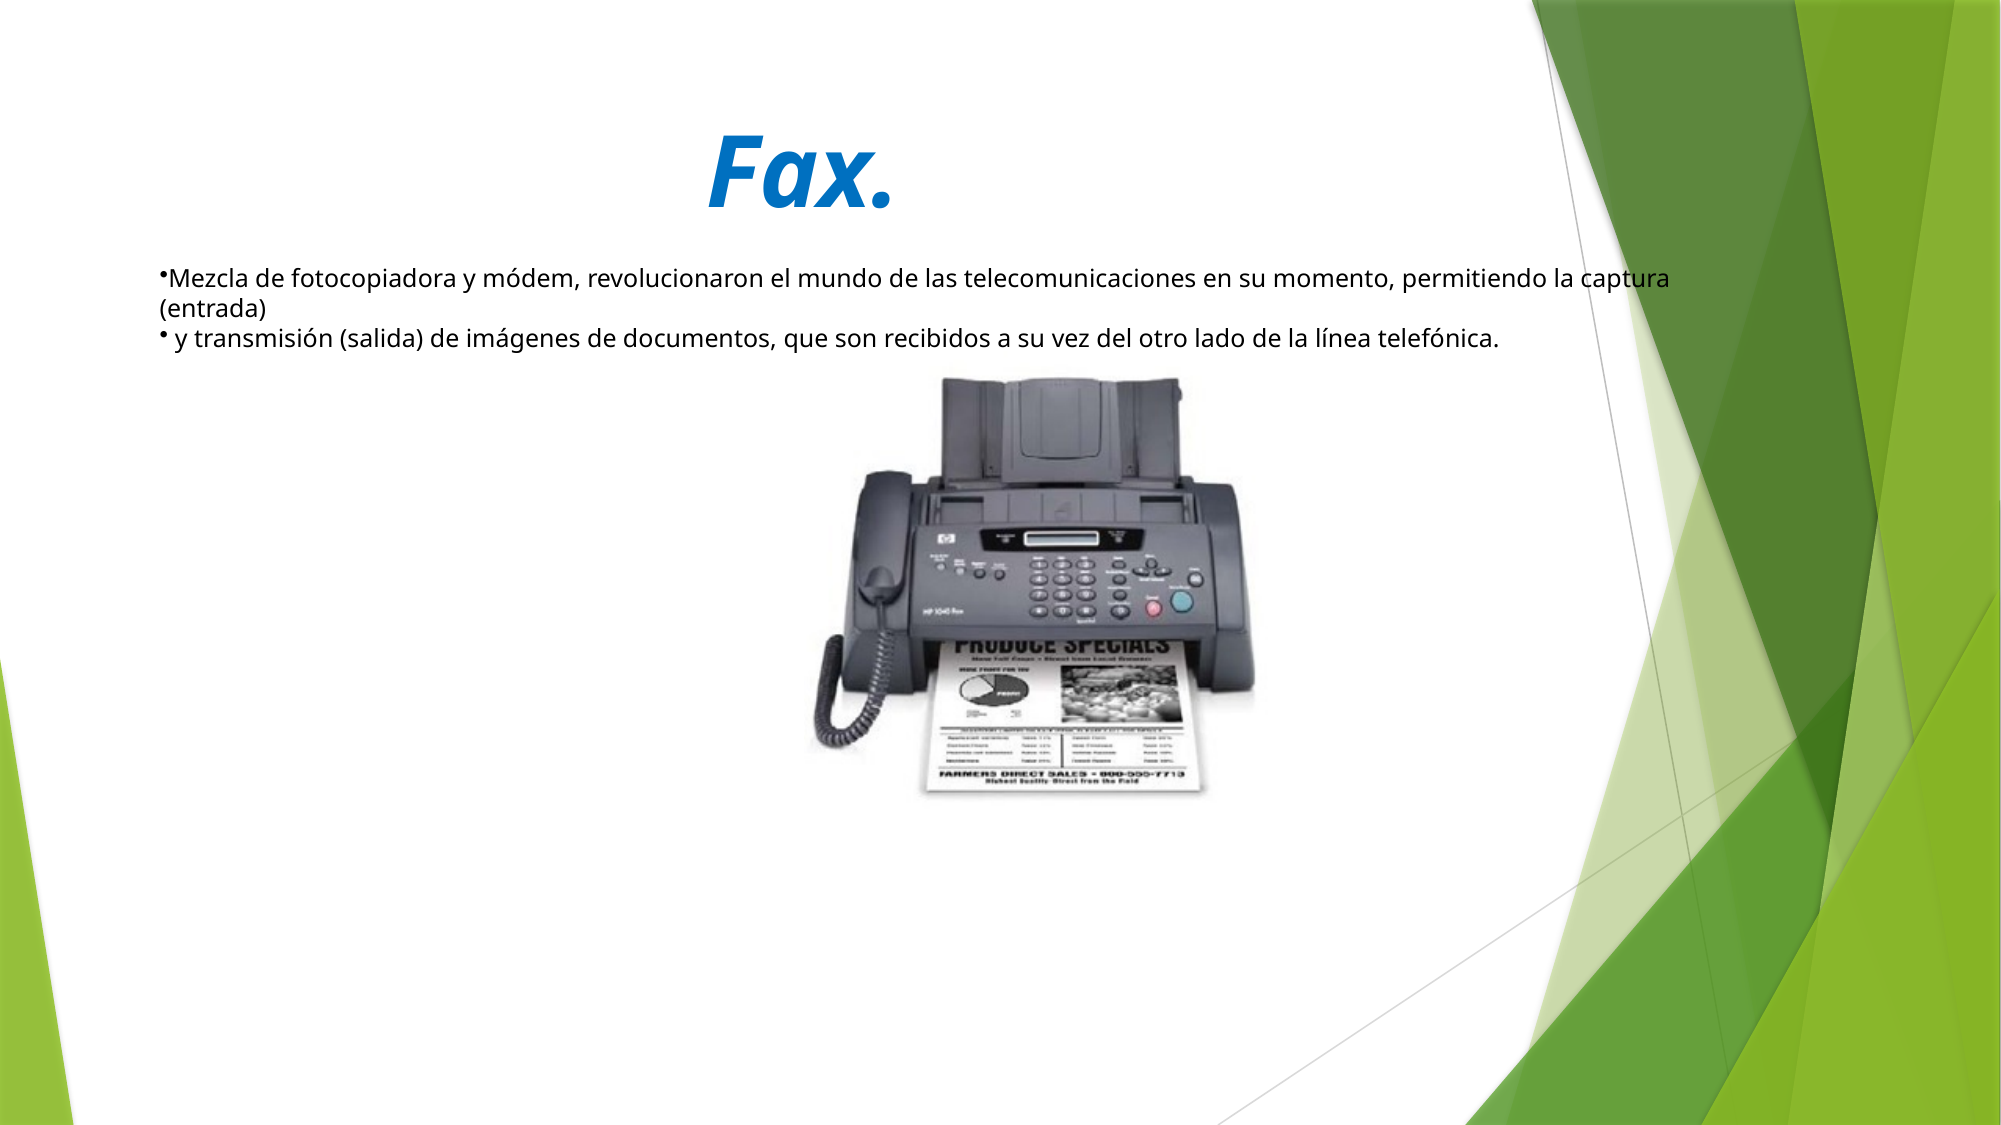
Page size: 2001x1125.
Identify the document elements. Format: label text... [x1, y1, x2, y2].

title Fax. [111, 99, 1522, 317]
list Mezcla de fotocopiadora y módem, revolucionaron el mundo de las telecomunicaciones en su momento, permitiendo la captura (entrada) y transmisión (salida) de imágenes de documentos, que son recibidos a su vez del otro lado de la línea telefónica. [144, 224, 1713, 1009]
picture [804, 350, 1275, 821]
